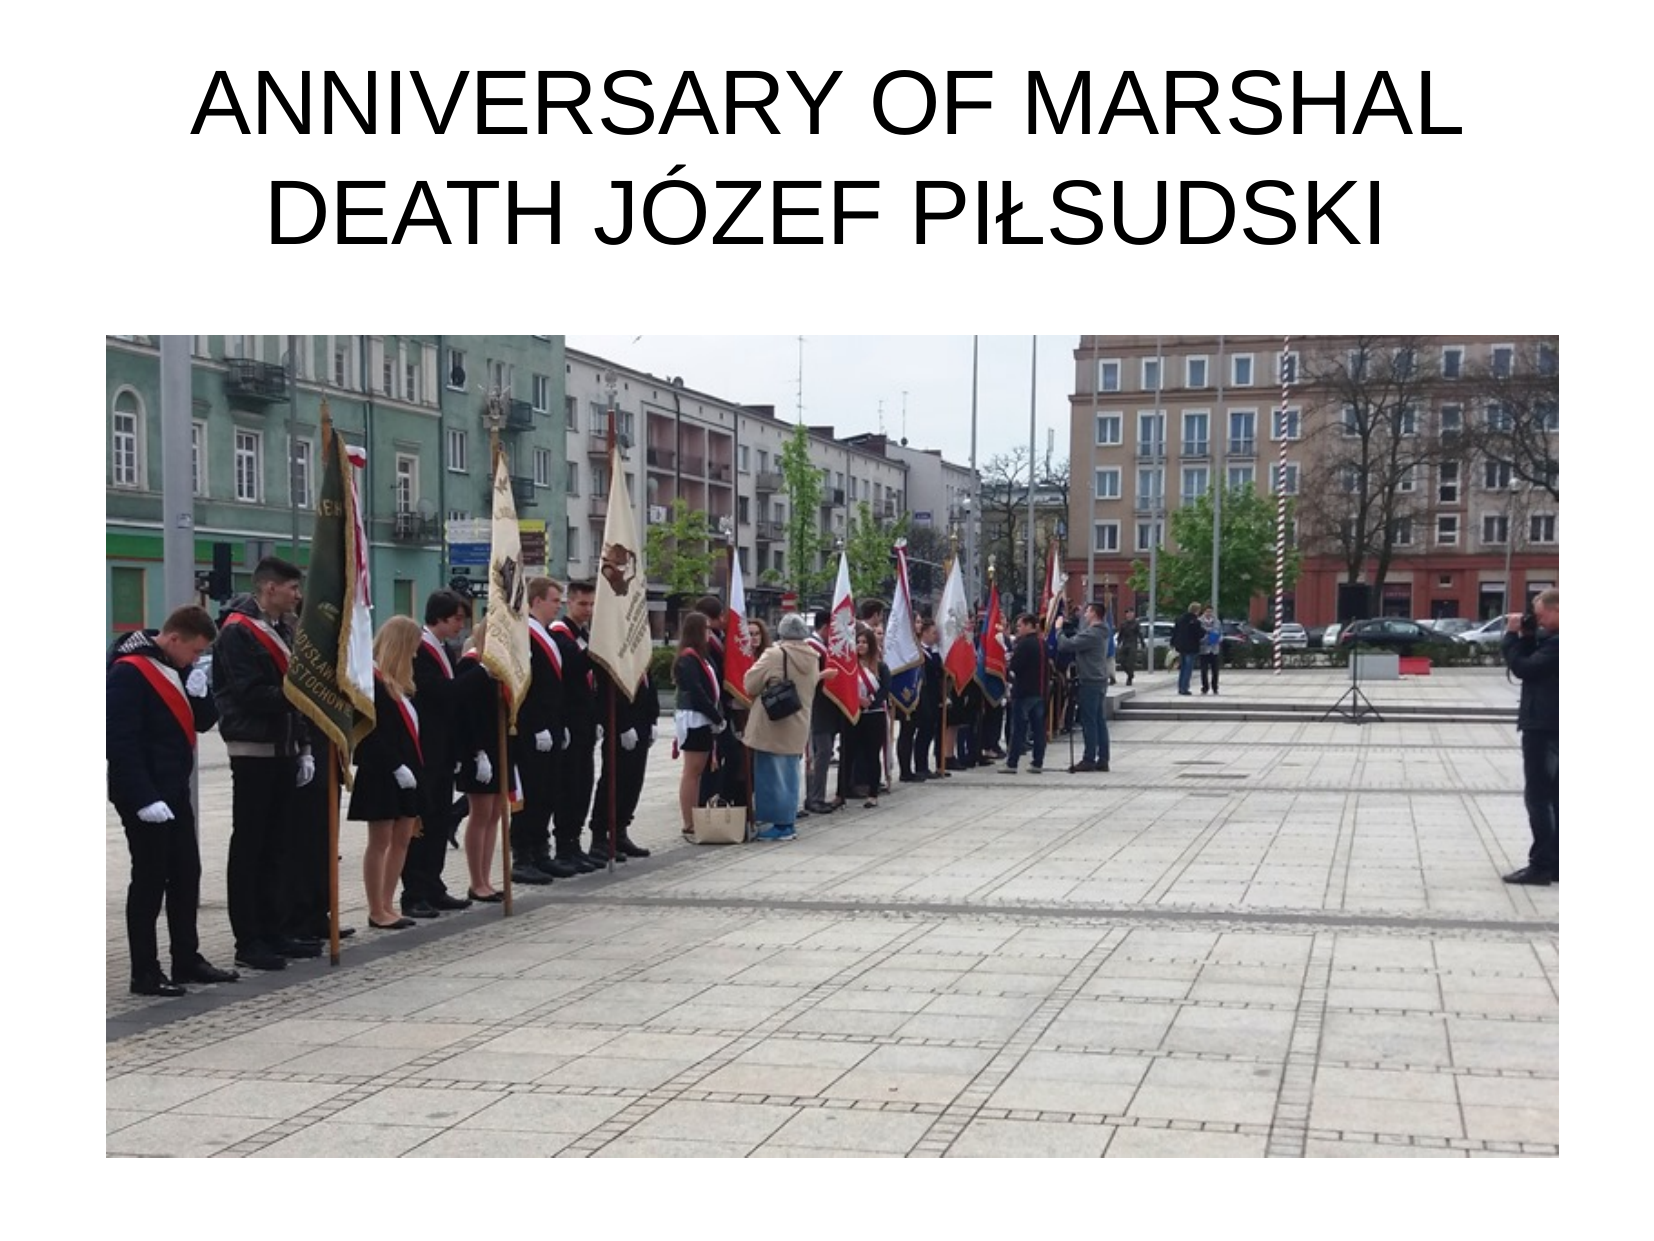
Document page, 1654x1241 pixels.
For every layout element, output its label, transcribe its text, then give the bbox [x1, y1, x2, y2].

picture [106, 335, 1559, 1158]
title ANNIVERSARY OF MARSHAL DEATH JÓZEF PIŁSUDSKI [82, 49, 1571, 257]
